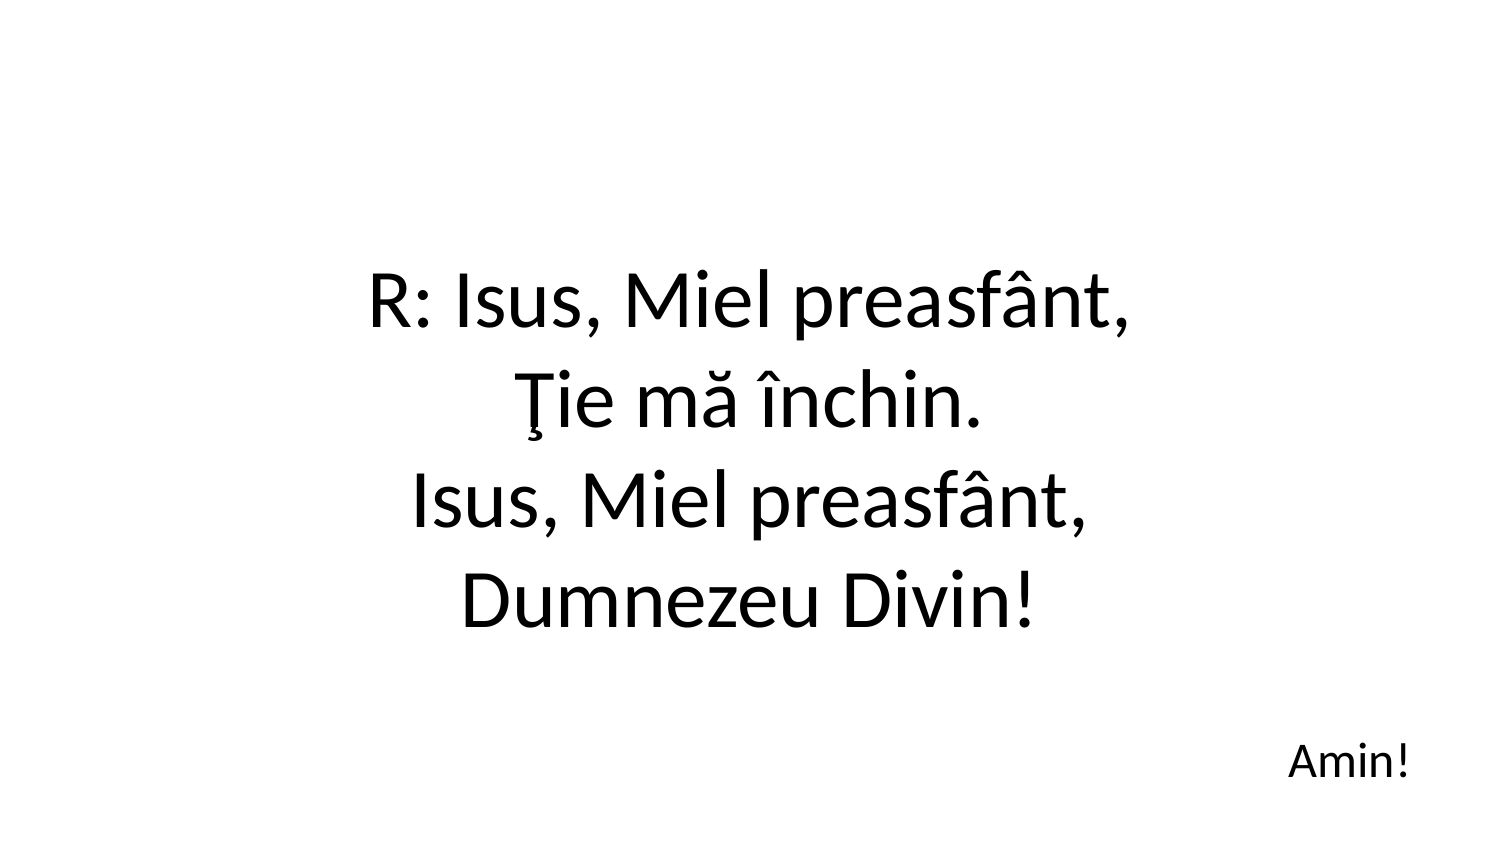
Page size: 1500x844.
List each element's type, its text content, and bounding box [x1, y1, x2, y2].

text_box R: Isus, Miel preasfânt, Ţie mă închin. Isus, Miel preasfânt, Dumnezeu Divin! [352, 192, 1148, 652]
text_box Amin! [1273, 674, 1427, 795]
